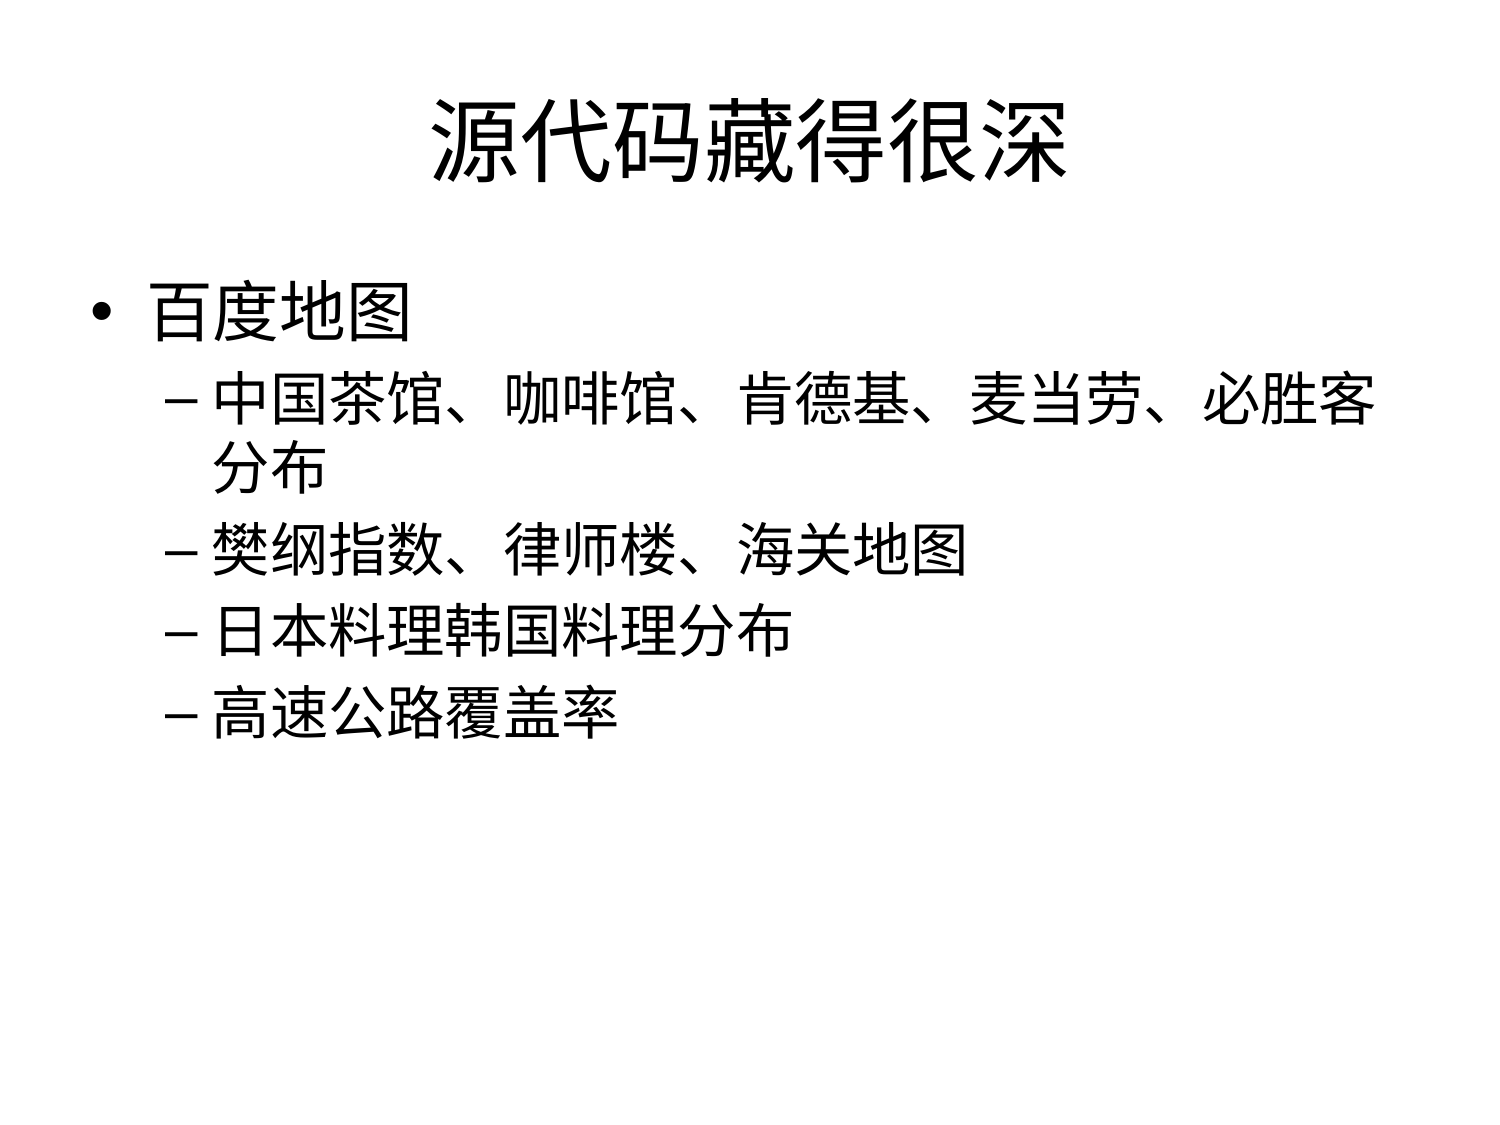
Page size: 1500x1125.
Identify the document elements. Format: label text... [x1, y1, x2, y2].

title 源代码藏得很深 [75, 45, 1425, 233]
list 百度地图 中国茶馆、咖啡馆、肯德基、麦当劳、必胜客分布 樊纲指数、律师楼、海关地图 日本料理韩国料理分布 高速公路覆盖率 [75, 262, 1425, 1005]
